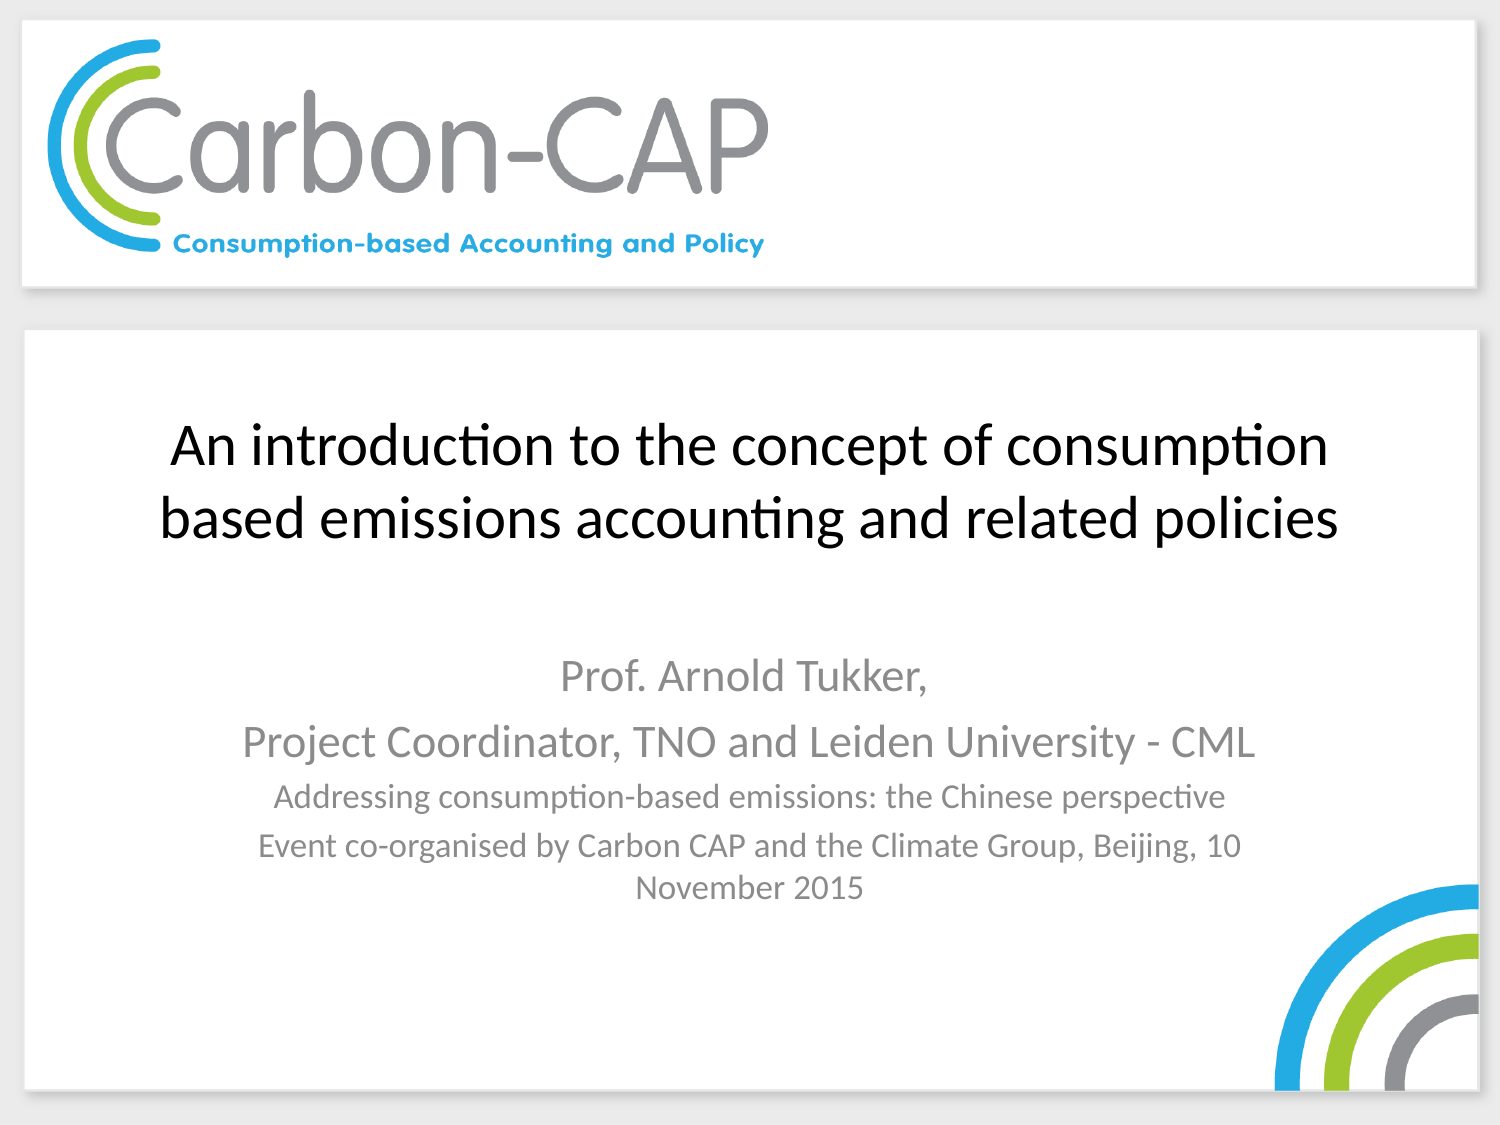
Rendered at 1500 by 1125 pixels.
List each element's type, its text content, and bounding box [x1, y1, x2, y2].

picture [0, 0, 1500, 1125]
subtitle Prof. Arnold Tukker, Project Coordinator, TNO and Leiden University - CML Addressing consumption-based emissions: the Chinese perspective Event co-organised by Carbon CAP and the Climate Group, Beijing, 10 November 2015 [225, 637, 1275, 925]
title An introduction to the concept of consumption based emissions accounting and related policies [112, 397, 1388, 639]
